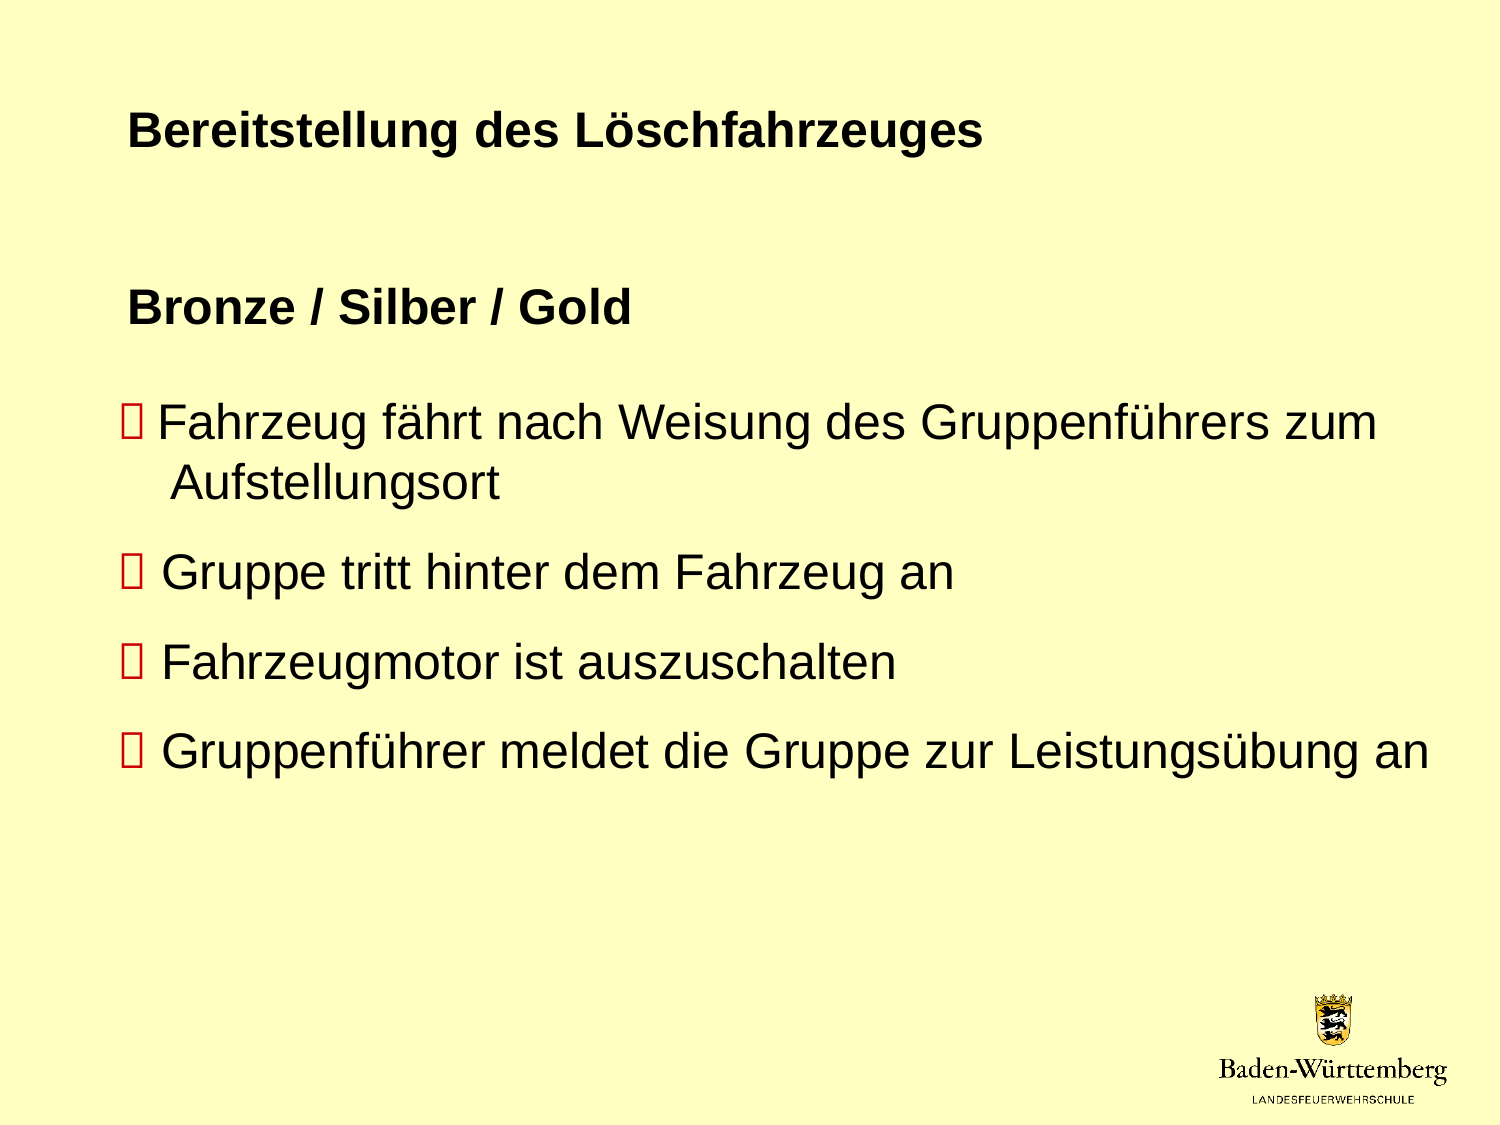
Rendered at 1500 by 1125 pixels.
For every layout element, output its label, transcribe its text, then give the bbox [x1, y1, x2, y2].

picture [1219, 992, 1447, 1106]
text_box  Fahrzeug fährt nach Weisung des Gruppenführers zum Aufstellungsort  Gruppe tritt hinter dem Fahrzeug an  Fahrzeugmotor ist auszuschalten  Gruppenführer meldet die Gruppe zur Leistungsübung an [102, 381, 1473, 787]
text_box Bronze / Silber / Gold [112, 267, 668, 342]
text_box Bereitstellung des Löschfahrzeuges [112, 90, 1022, 165]
